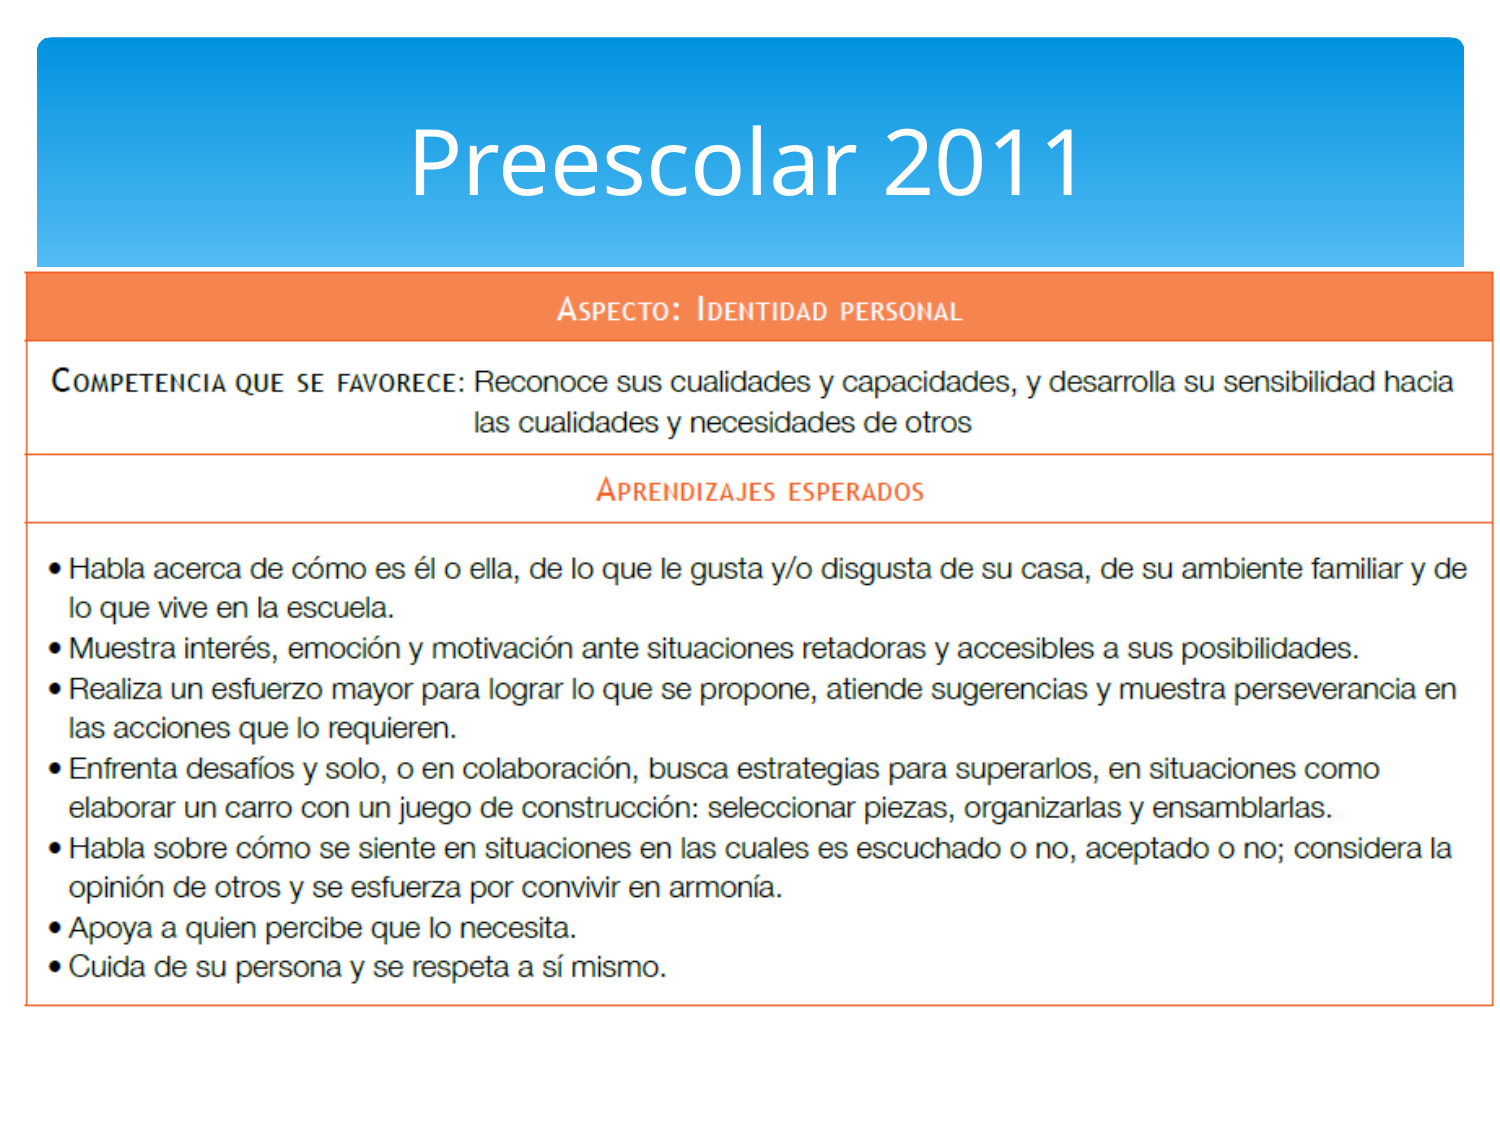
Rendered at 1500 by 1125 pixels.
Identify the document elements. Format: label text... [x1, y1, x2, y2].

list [23, 266, 1500, 1012]
title Preescolar 2011 [75, 55, 1425, 261]
